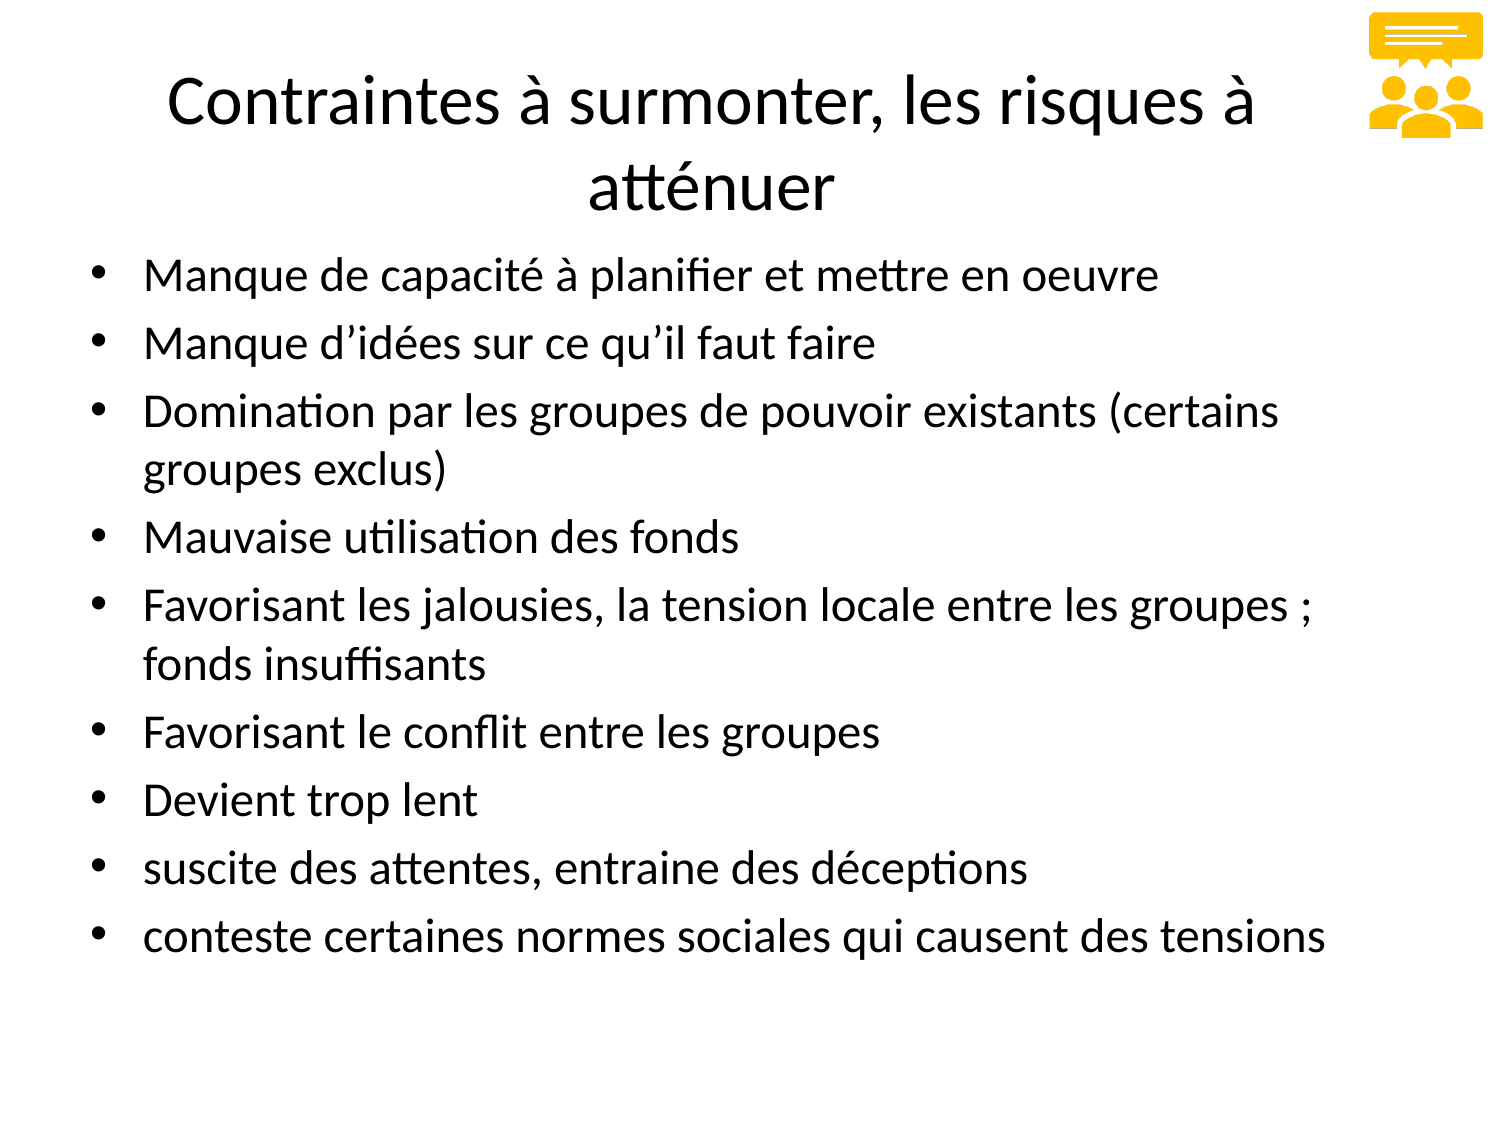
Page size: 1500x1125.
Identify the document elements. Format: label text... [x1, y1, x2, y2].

picture [1349, 0, 1500, 151]
list Manque de capacité à planifier et mettre en oeuvre Manque d’idées sur ce qu’il faut faire Domination par les groupes de pouvoir existants (certains groupes exclus) Mauvaise utilisation des fonds Favorisant les jalousies, la tension locale entre les groupes ; fonds insuffisants Favorisant le conflit entre les groupes Devient trop lent suscite des attentes, entraine des déceptions conteste certaines normes sociales qui causent des tensions [75, 235, 1425, 978]
title Contraintes à surmonter, les risques à atténuer [75, 45, 1350, 233]
